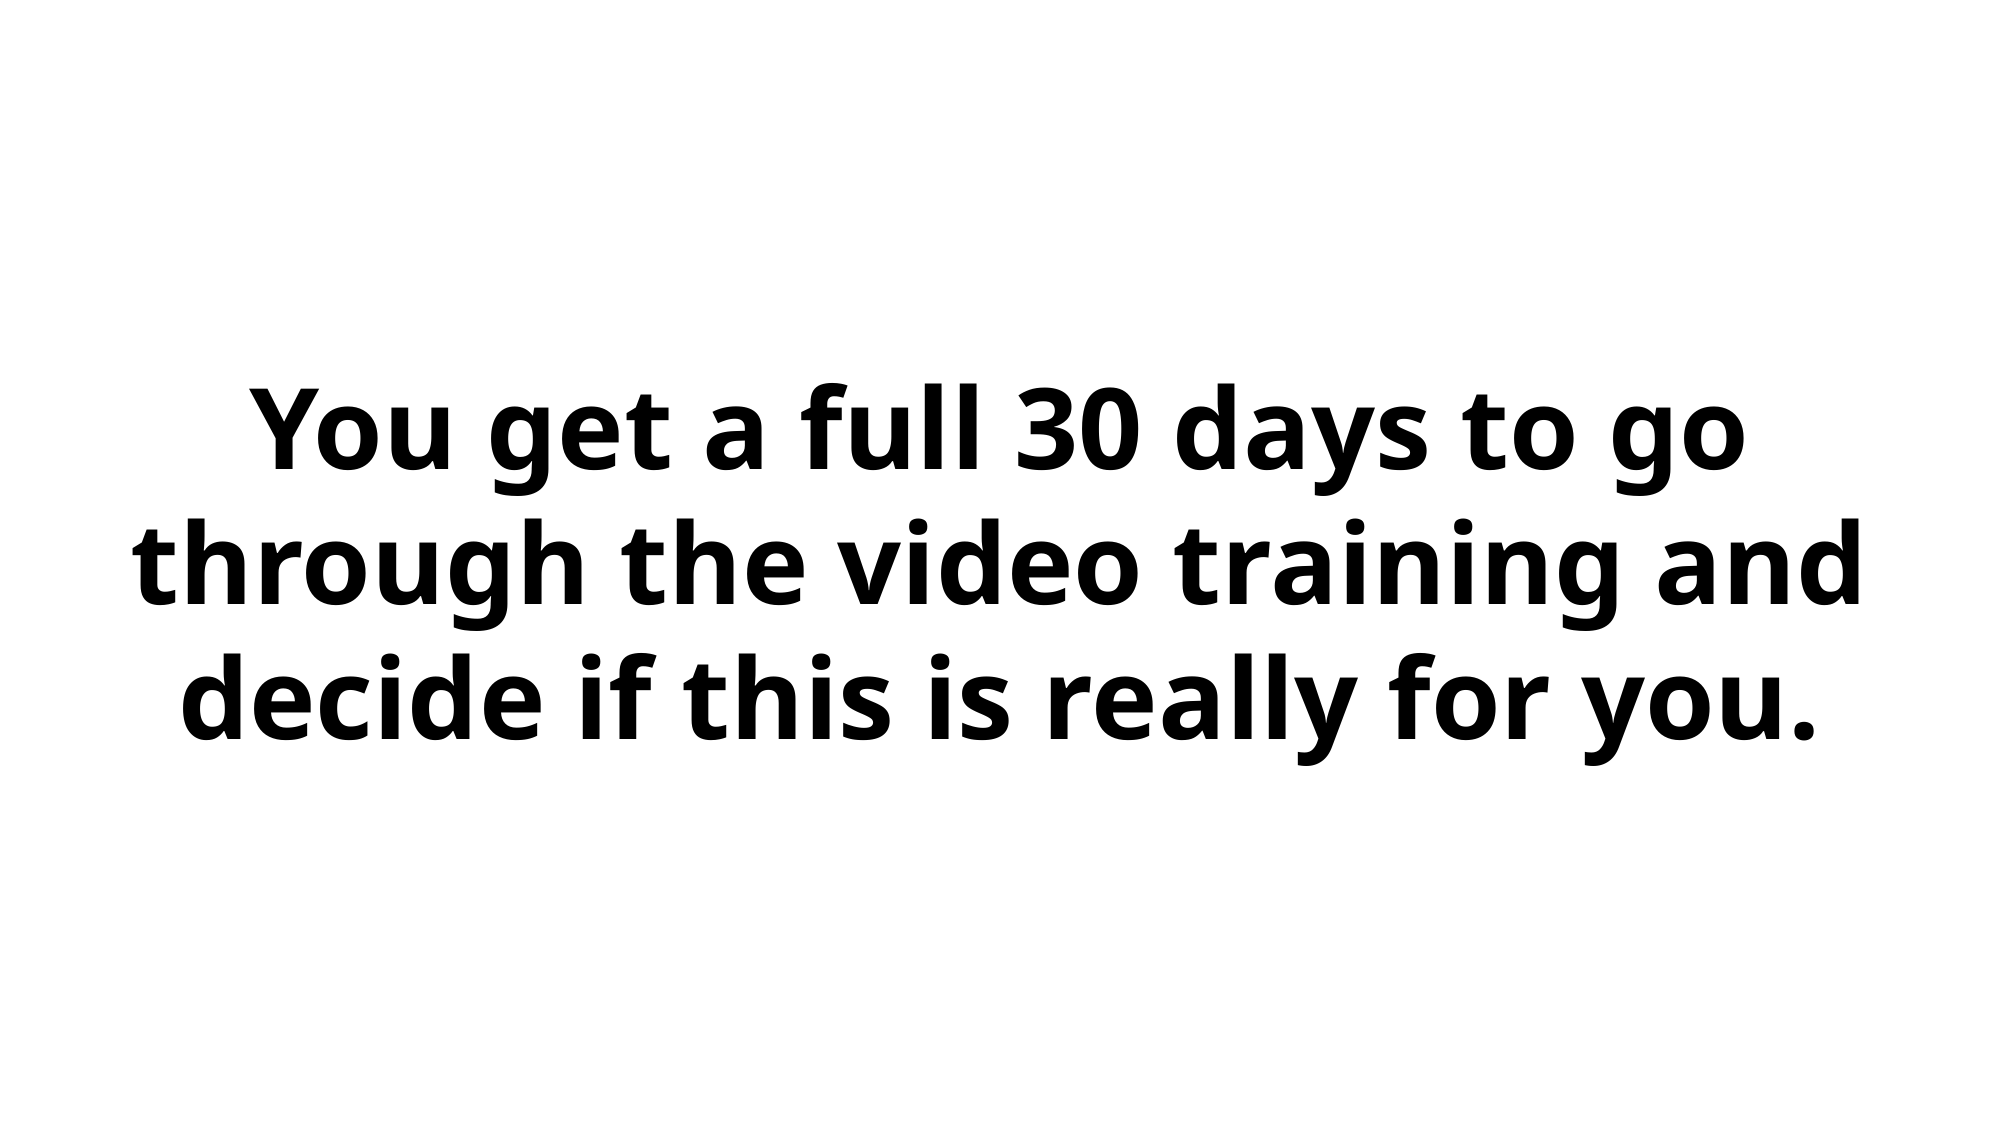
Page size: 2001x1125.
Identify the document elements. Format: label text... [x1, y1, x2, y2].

text_box You get a full 30 days to go through the video training and decide if this is really for you. [112, 349, 1888, 770]
